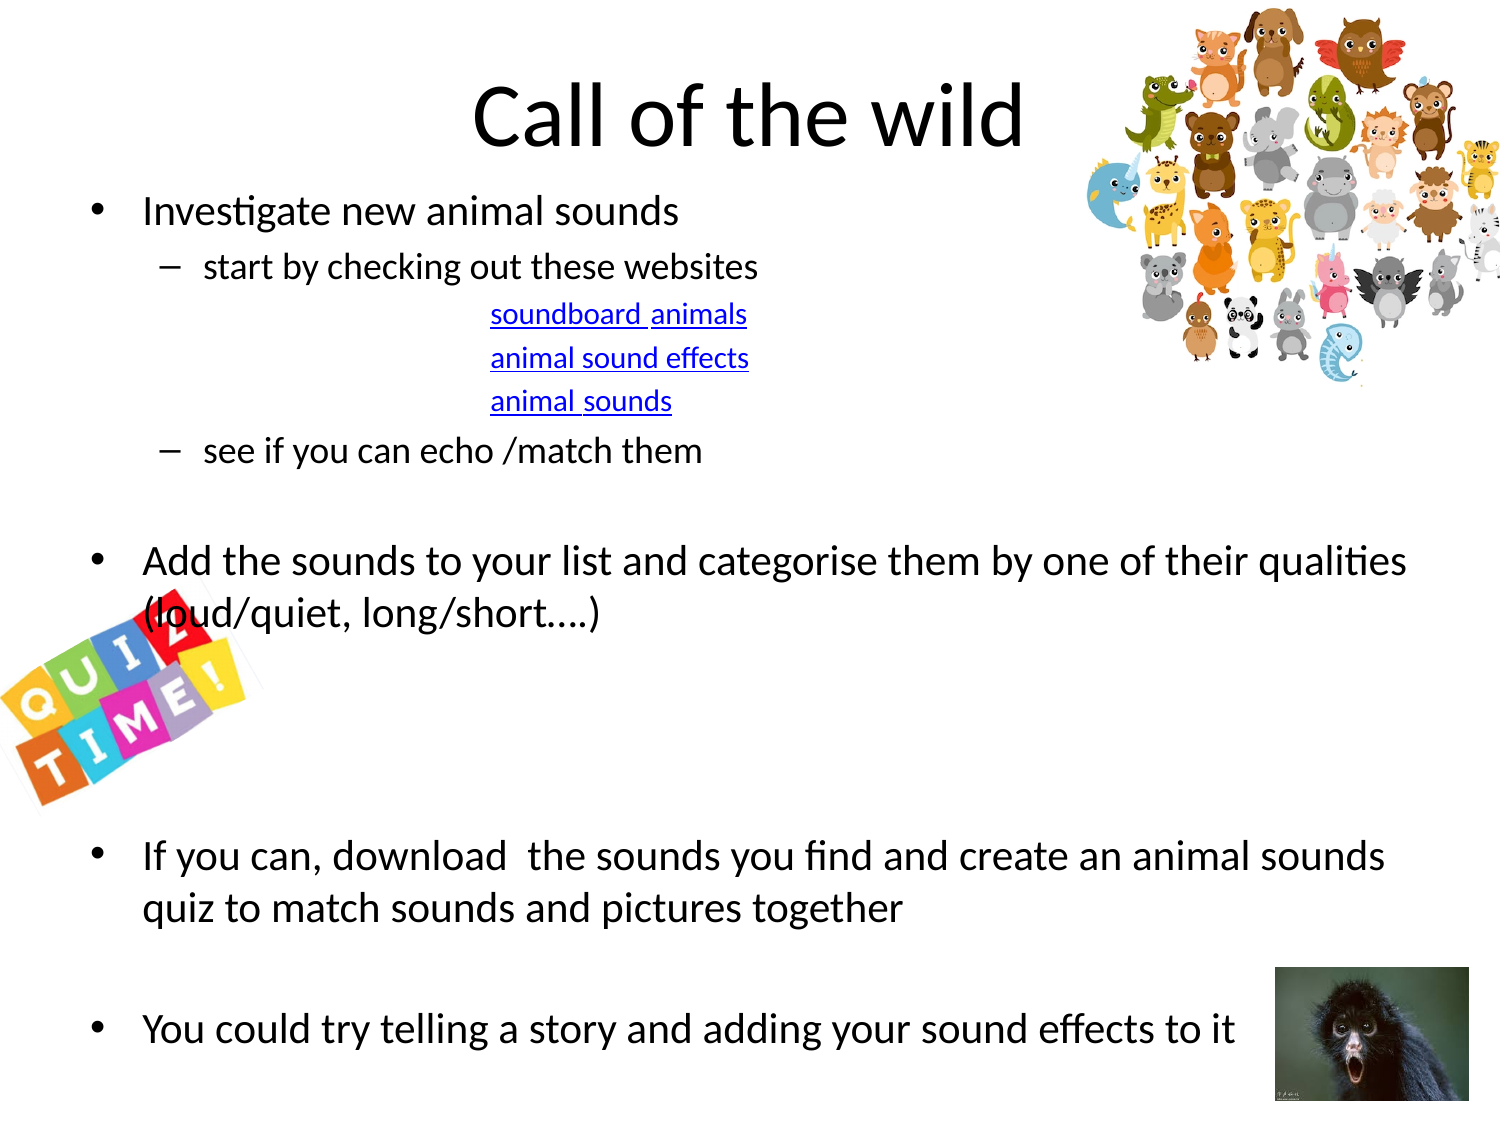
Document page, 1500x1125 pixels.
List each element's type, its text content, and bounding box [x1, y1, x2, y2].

list Investigate new animal sounds start by checking out these websites soundboard animals animal sound effects animal sounds see if you can echo /match them Add the sounds to your list and categorise them by one of their qualities (loud/quiet, long/short….) If you can, download the sounds you find and create an animal sounds quiz to match sounds and pictures together You could try telling a story and adding your sound effects to it [75, 174, 1425, 1063]
picture [0, 629, 249, 816]
picture [1074, 0, 1500, 419]
picture [1274, 967, 1469, 1101]
title Call of the wild [75, 45, 1069, 174]
